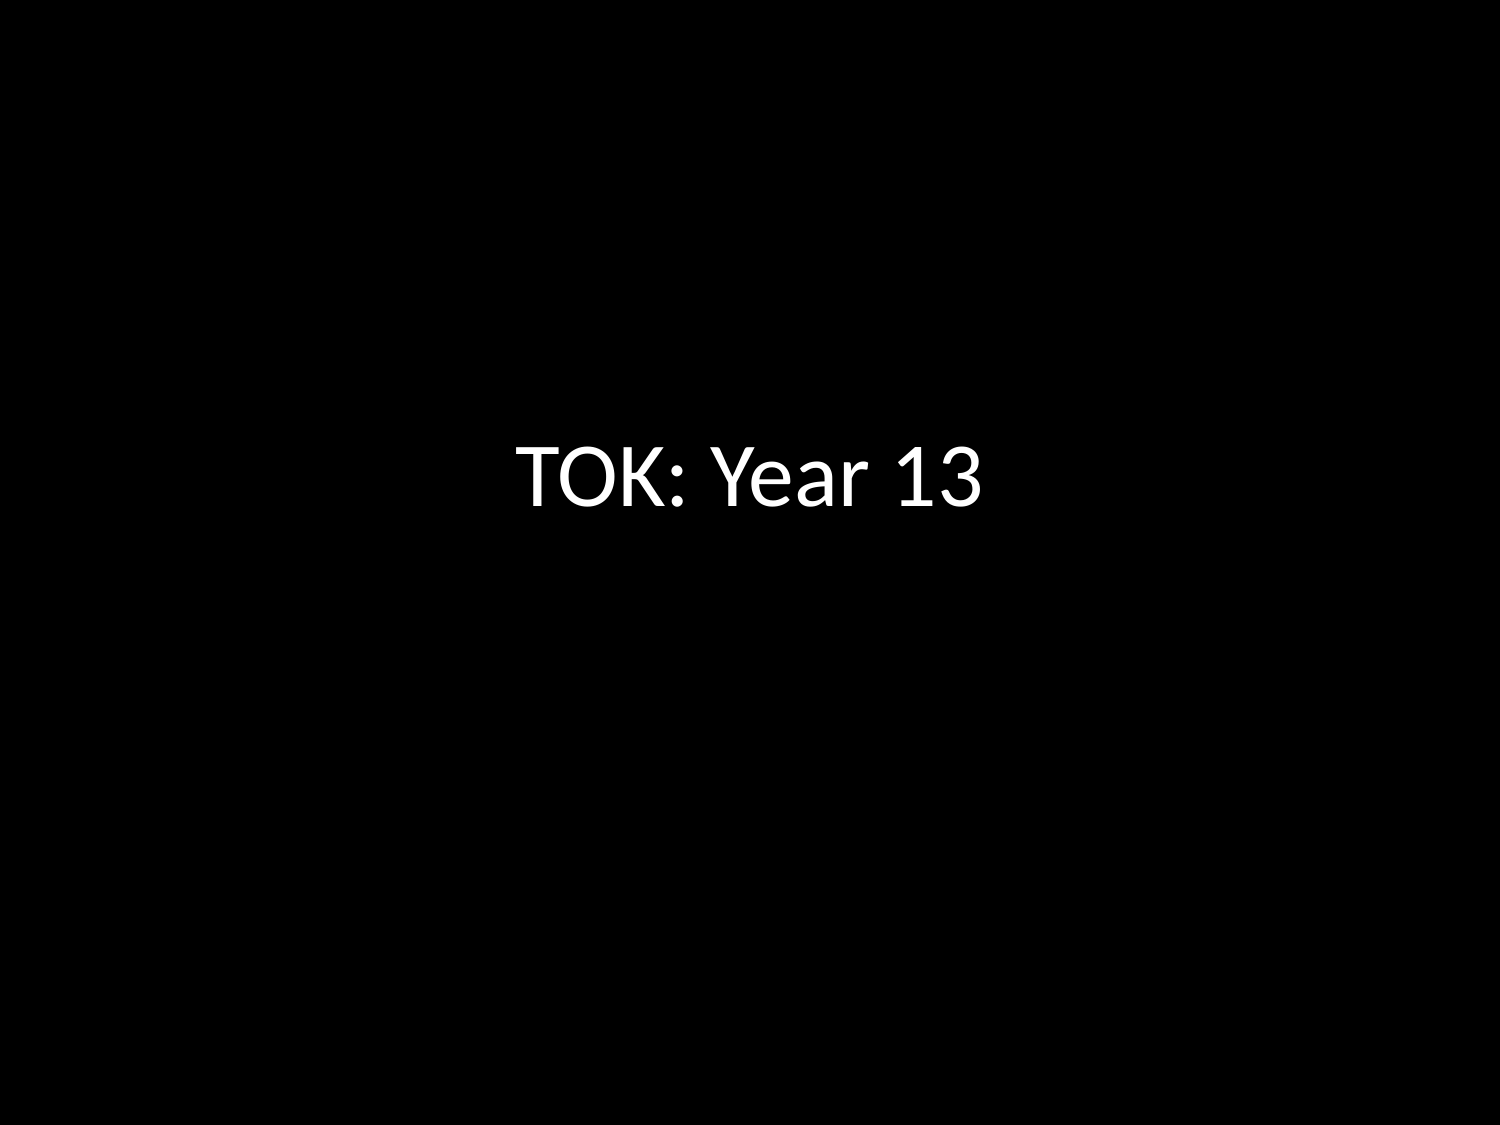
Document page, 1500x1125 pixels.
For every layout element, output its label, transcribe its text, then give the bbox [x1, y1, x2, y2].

title TOK: Year 13 [112, 349, 1388, 591]
